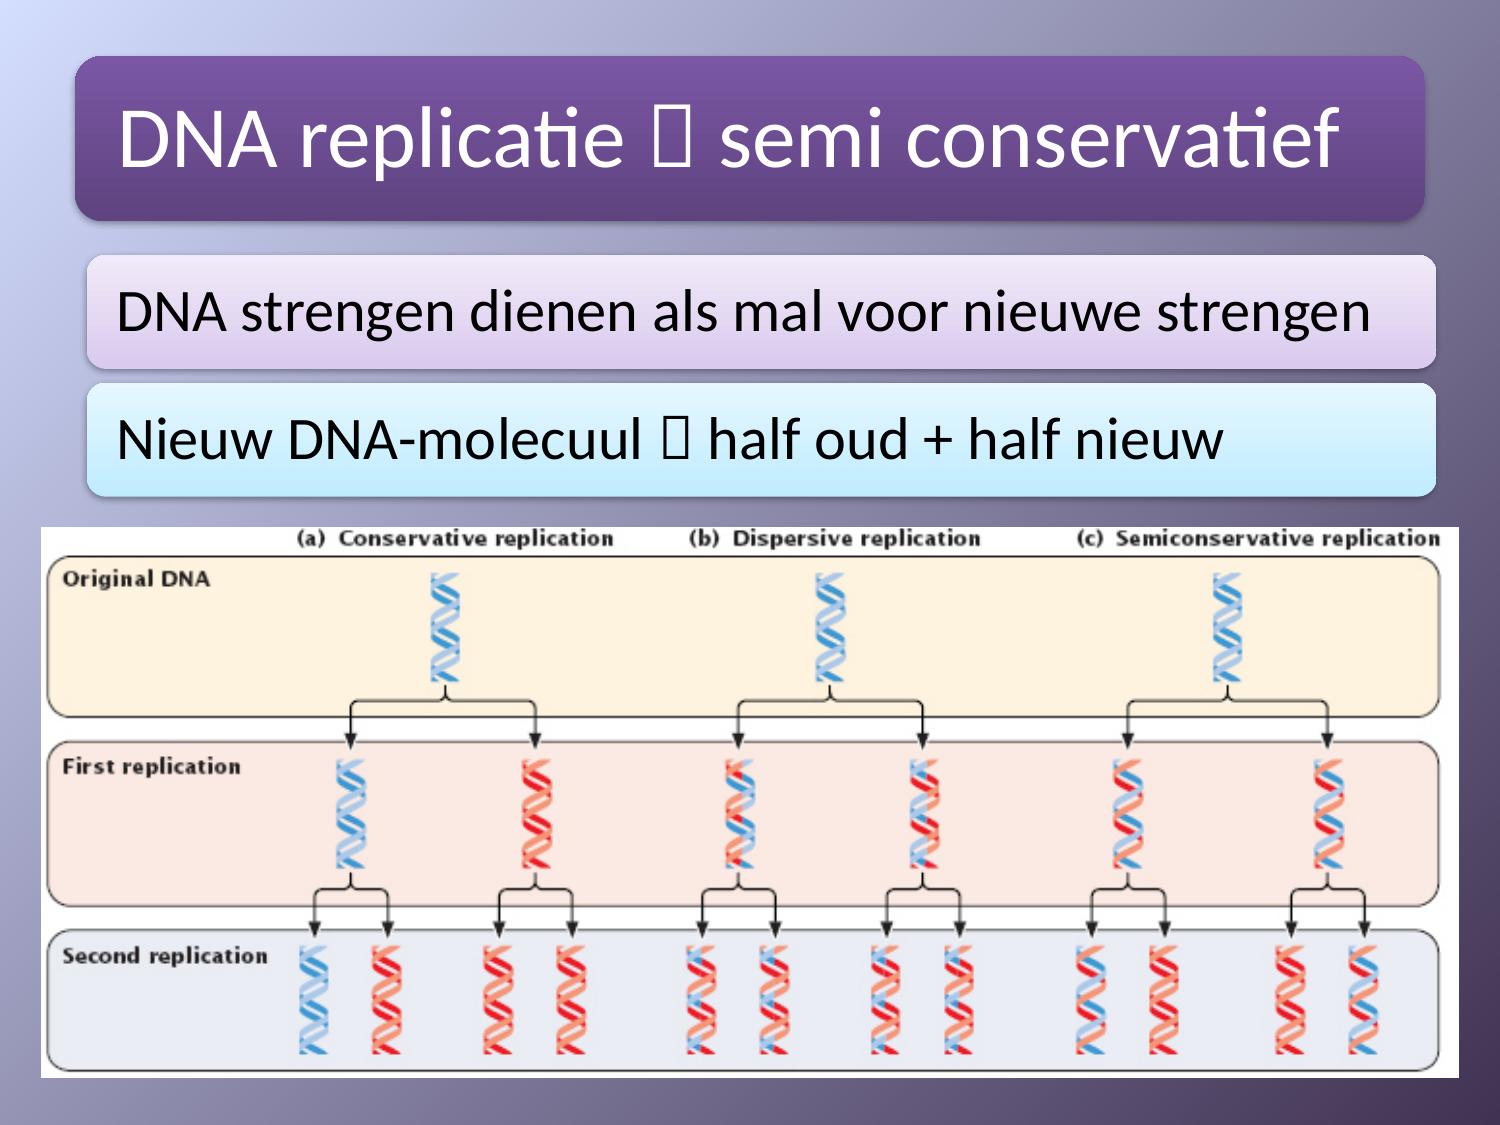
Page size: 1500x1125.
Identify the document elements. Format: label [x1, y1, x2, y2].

list [86, 243, 1437, 509]
text_box [74, 44, 1426, 233]
picture [41, 526, 1459, 1078]
